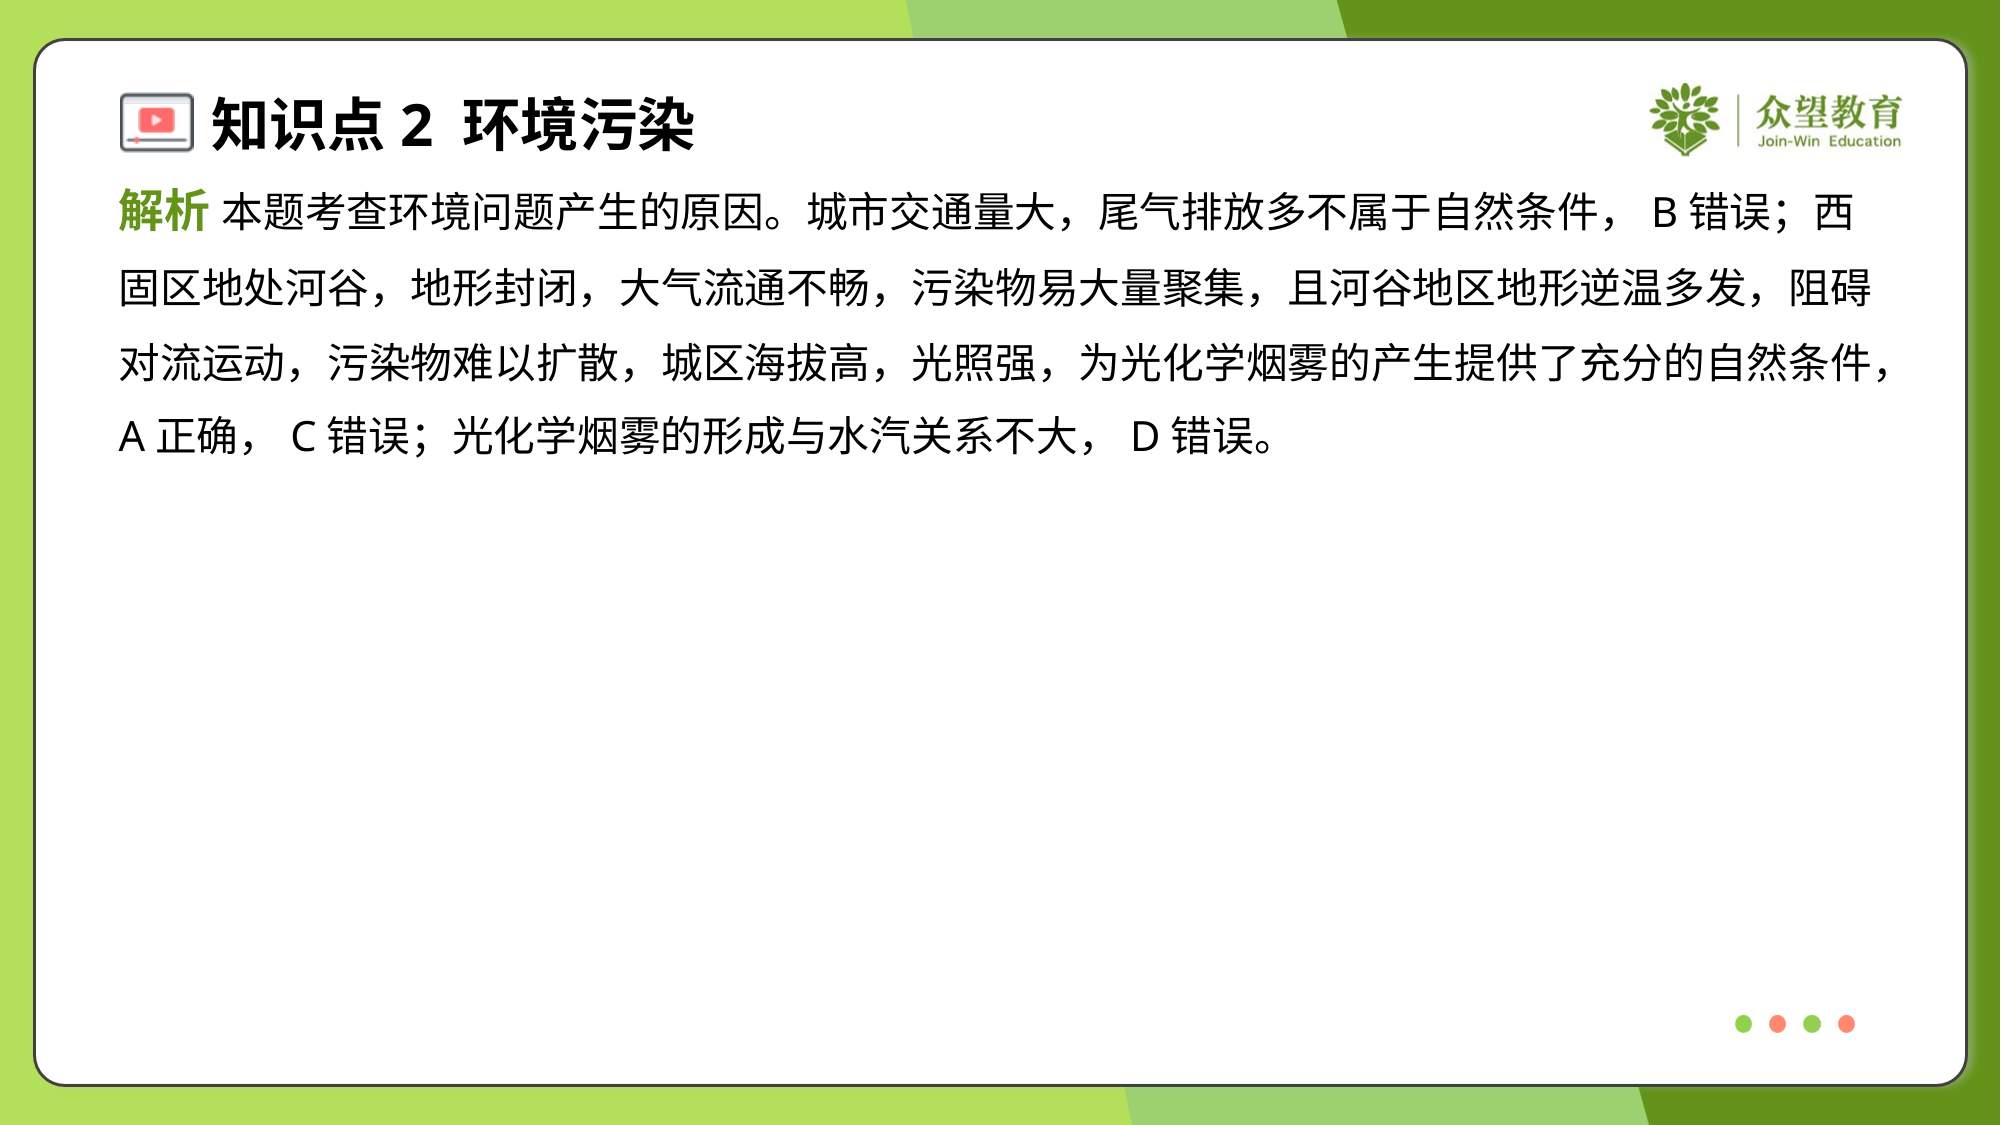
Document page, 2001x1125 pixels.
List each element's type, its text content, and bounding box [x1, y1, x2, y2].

text_box 解析 本题考查环境问题产生的原因。城市交通量大，尾气排放多不属于自然条件，B错误；西 固区地处河谷，地形封闭，大气流通不畅，污染物易大量聚集，且河谷地区地形逆温多发，阻碍 对流运动，污染物难以扩散，城区海拔高，光照强，为光化学烟雾的产生提供了充分的自然条件， A正确，C错误；光化学烟雾的形成与水汽关系不大，D错误。 [118, 159, 1883, 452]
picture [0, 0, 2000, 1125]
